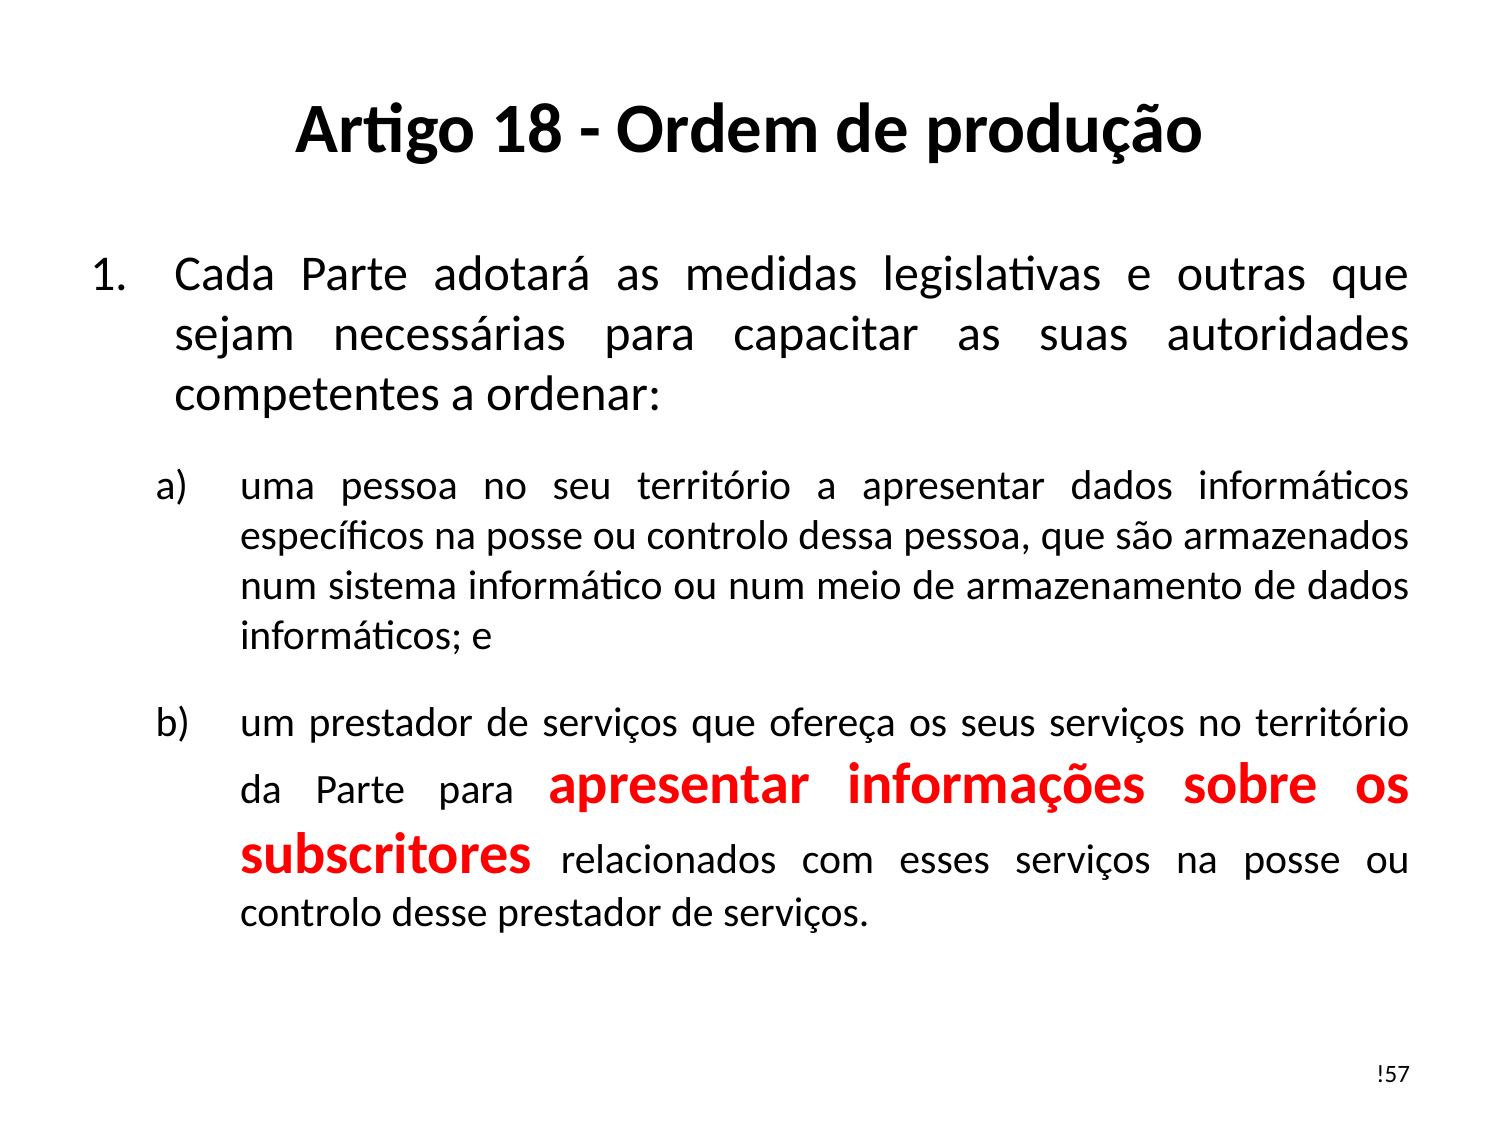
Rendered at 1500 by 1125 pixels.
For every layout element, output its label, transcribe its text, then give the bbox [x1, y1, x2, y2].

slide_number !57 [1074, 1042, 1425, 1103]
list Cada Parte adotará as medidas legislativas e outras que sejam necessárias para capacitar as suas autoridades competentes a ordenar: uma pessoa no seu território a apresentar dados informáticos específicos na posse ou controlo dessa pessoa, que são armazenados num sistema informático ou num meio de armazenamento de dados informáticos; e um prestador de serviços que ofereça os seus serviços no território da Parte para apresentar informações sobre os subscritores relacionados com esses serviços na posse ou controlo desse prestador de serviços. [74, 232, 1426, 1053]
title Artigo 18 - Ordem de produção [74, 44, 1426, 204]
